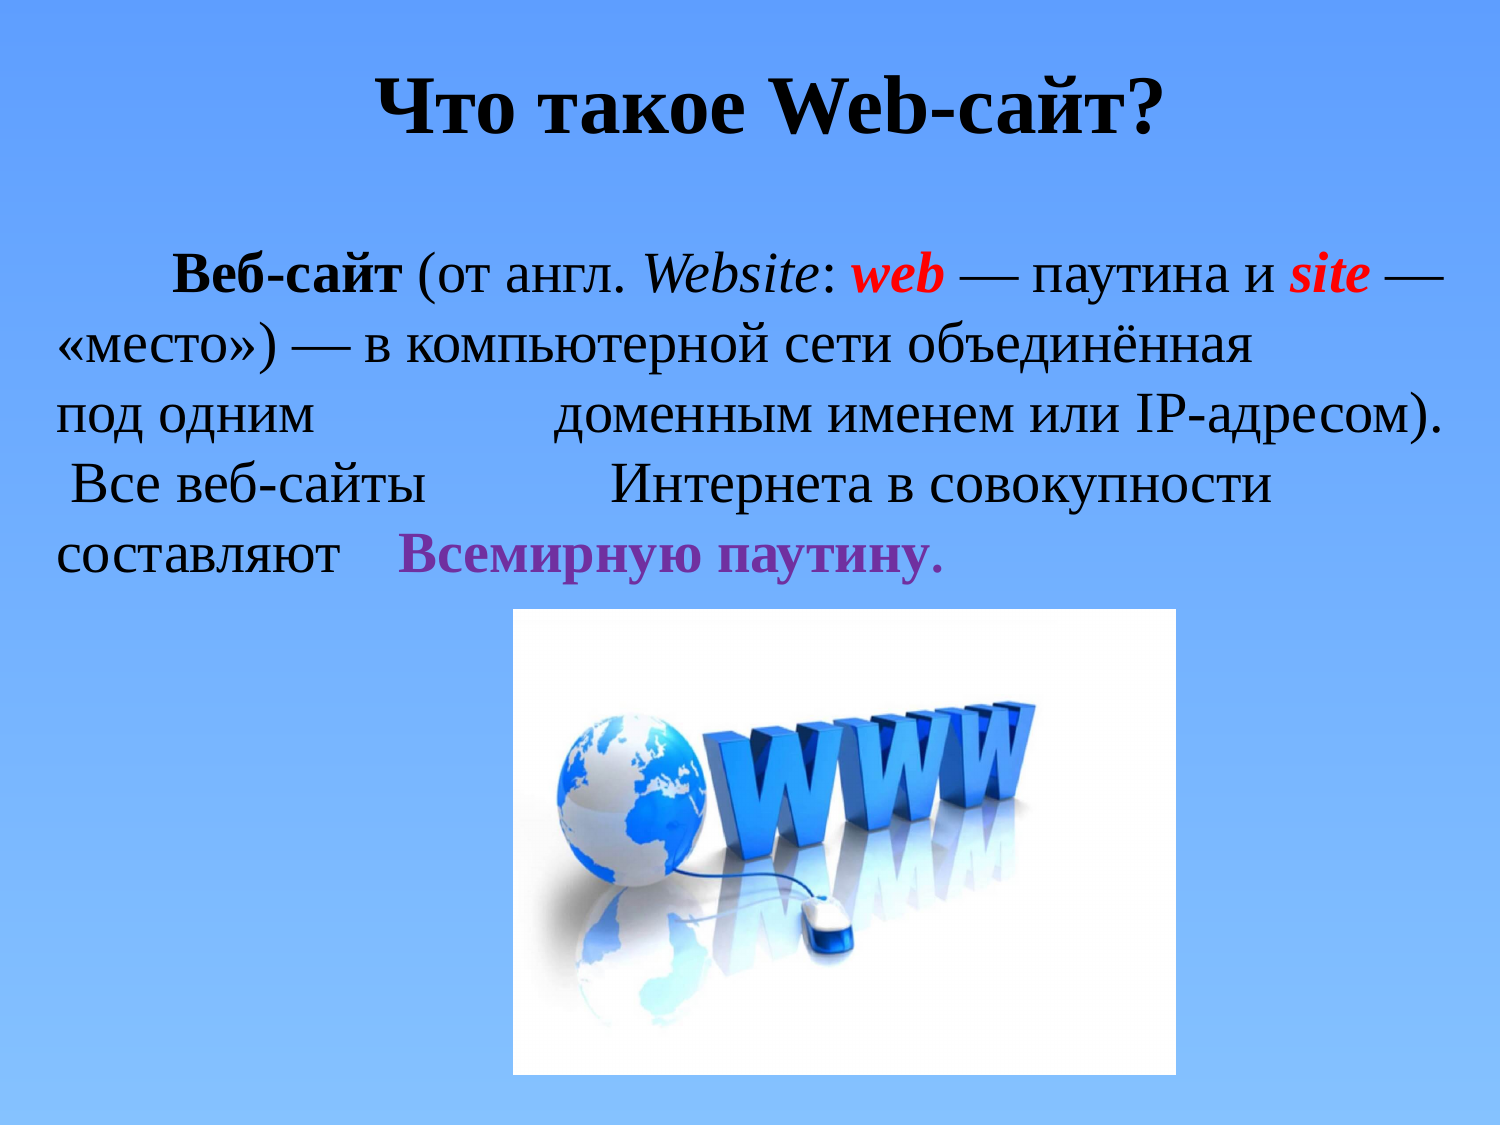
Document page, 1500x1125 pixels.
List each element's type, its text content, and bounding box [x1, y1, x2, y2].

picture [513, 609, 1176, 1076]
text_box Что такое Web-сайт? [316, 42, 1184, 137]
text_box Веб-сайт (от англ. Website: web — паутина и site — «место») — в компьютерной сети объединённая под одним доменным именем или IP-адресом). Все веб-сайты Интернета в совокупности составляют Всемирную паутину. [41, 137, 1459, 1125]
